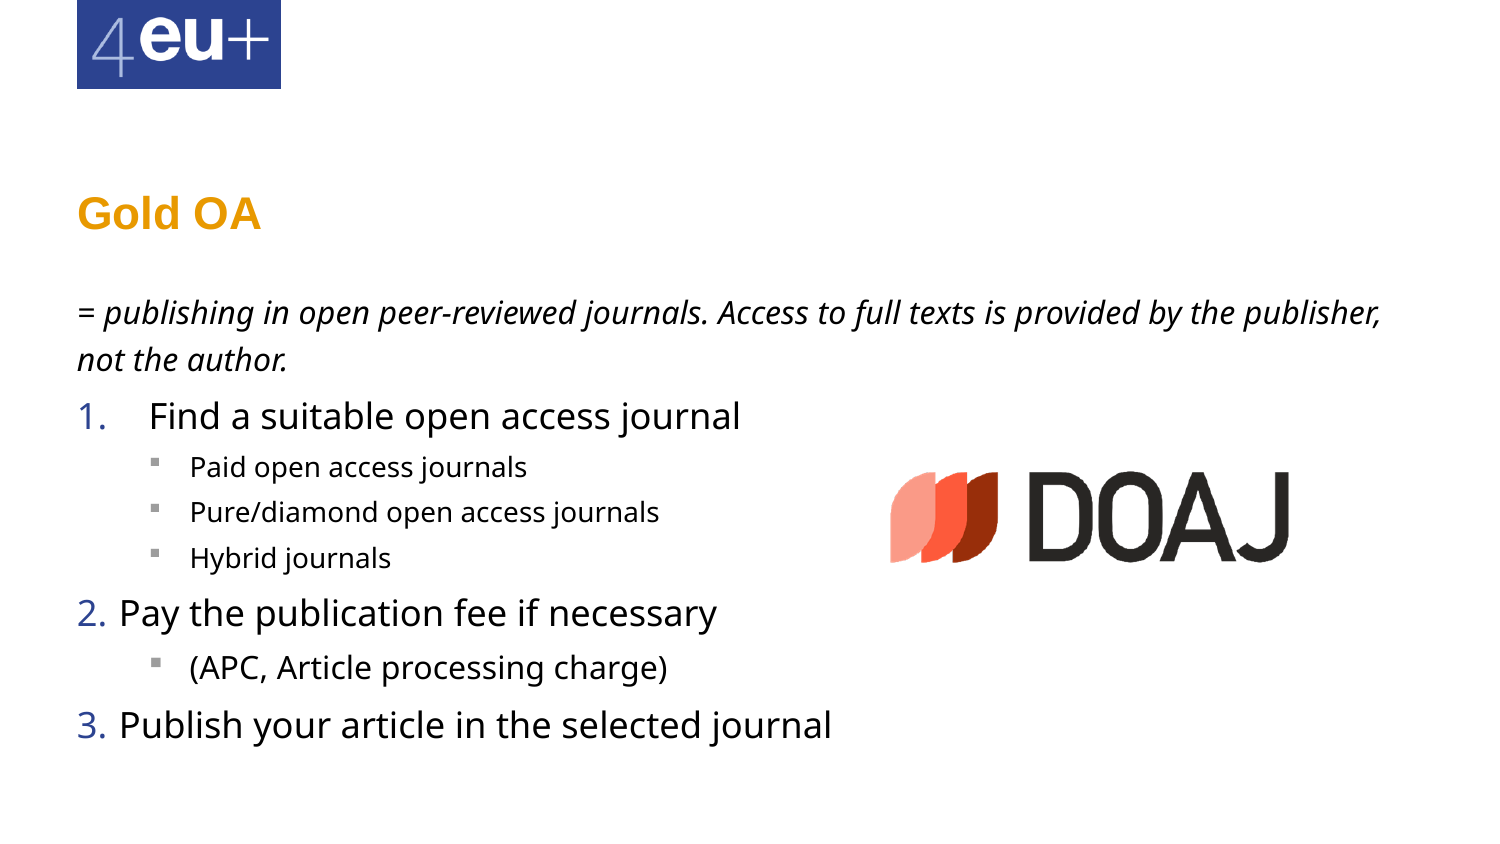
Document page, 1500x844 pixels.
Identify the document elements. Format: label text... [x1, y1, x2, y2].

picture [77, 0, 281, 89]
title Gold OA [62, 176, 739, 277]
list = publishing in open peer-reviewed journals. Access to full texts is provided by the publisher, not the author. Find a suitable open access journal Paid open access journals Pure/diamond open access journals Hybrid journals Pay the publication fee if necessary (APC, Article processing charge) Publish your article in the selected journal [61, 277, 1405, 755]
picture [862, 443, 1316, 590]
